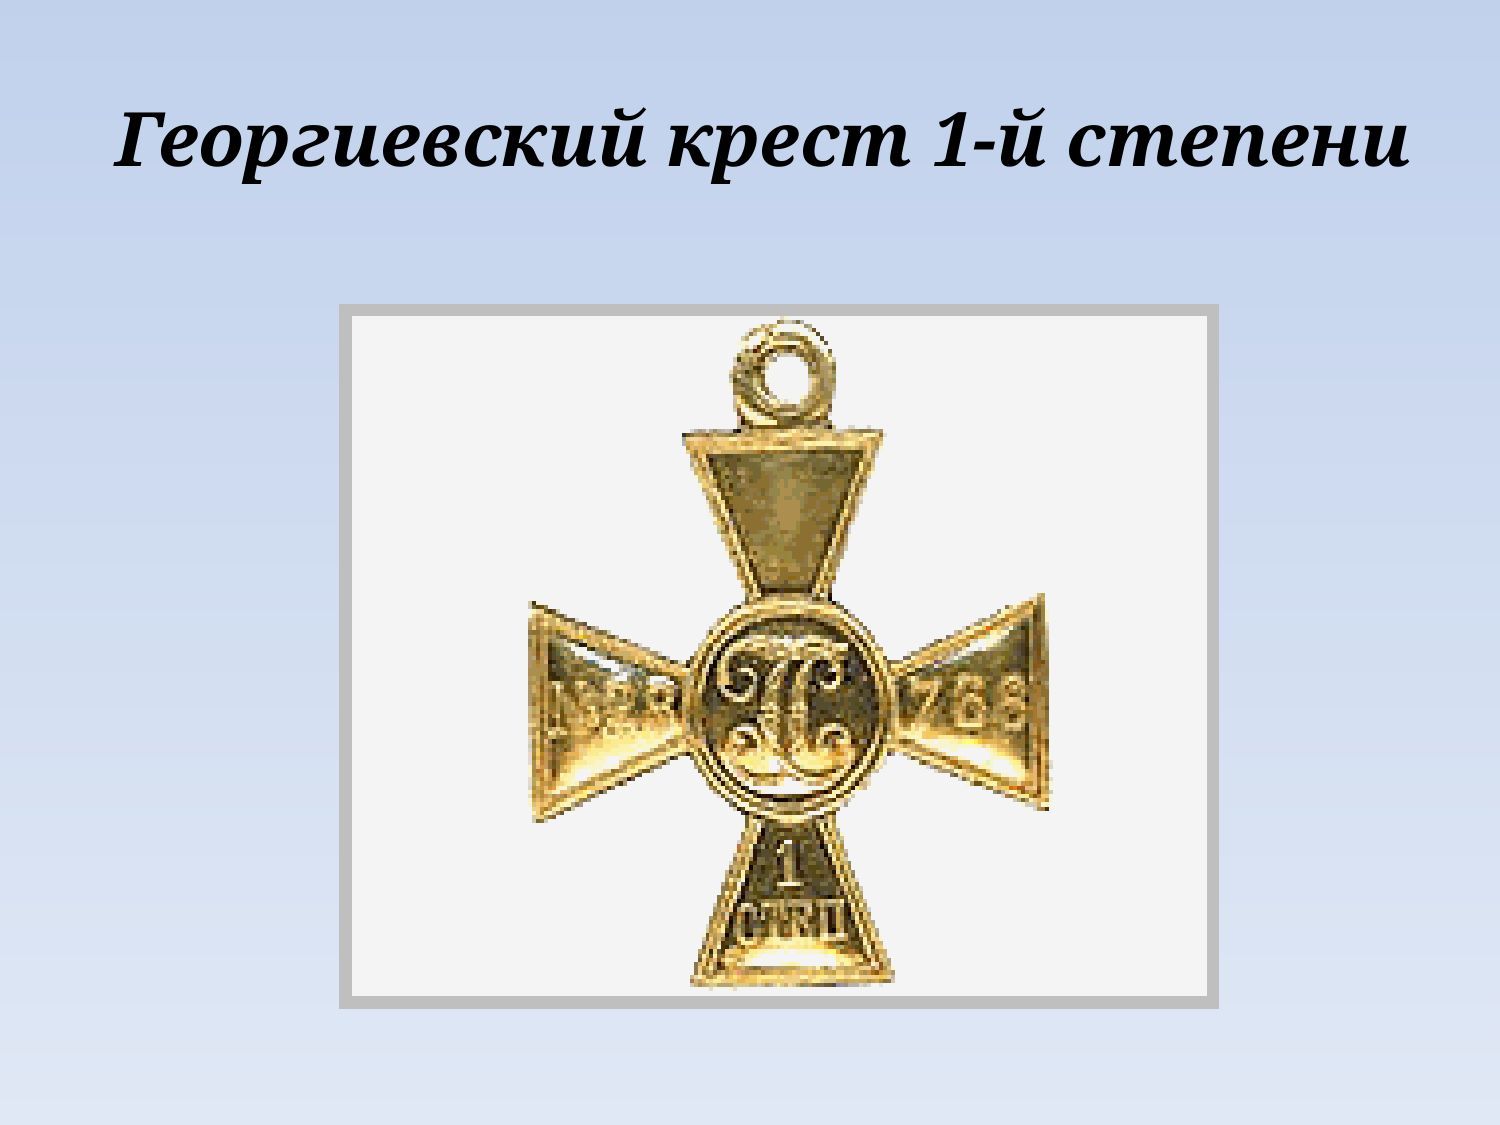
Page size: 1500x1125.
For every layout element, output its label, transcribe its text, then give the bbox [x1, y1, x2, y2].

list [351, 316, 1208, 997]
title Георгиевский крест 1-й степени [89, 42, 1440, 231]
